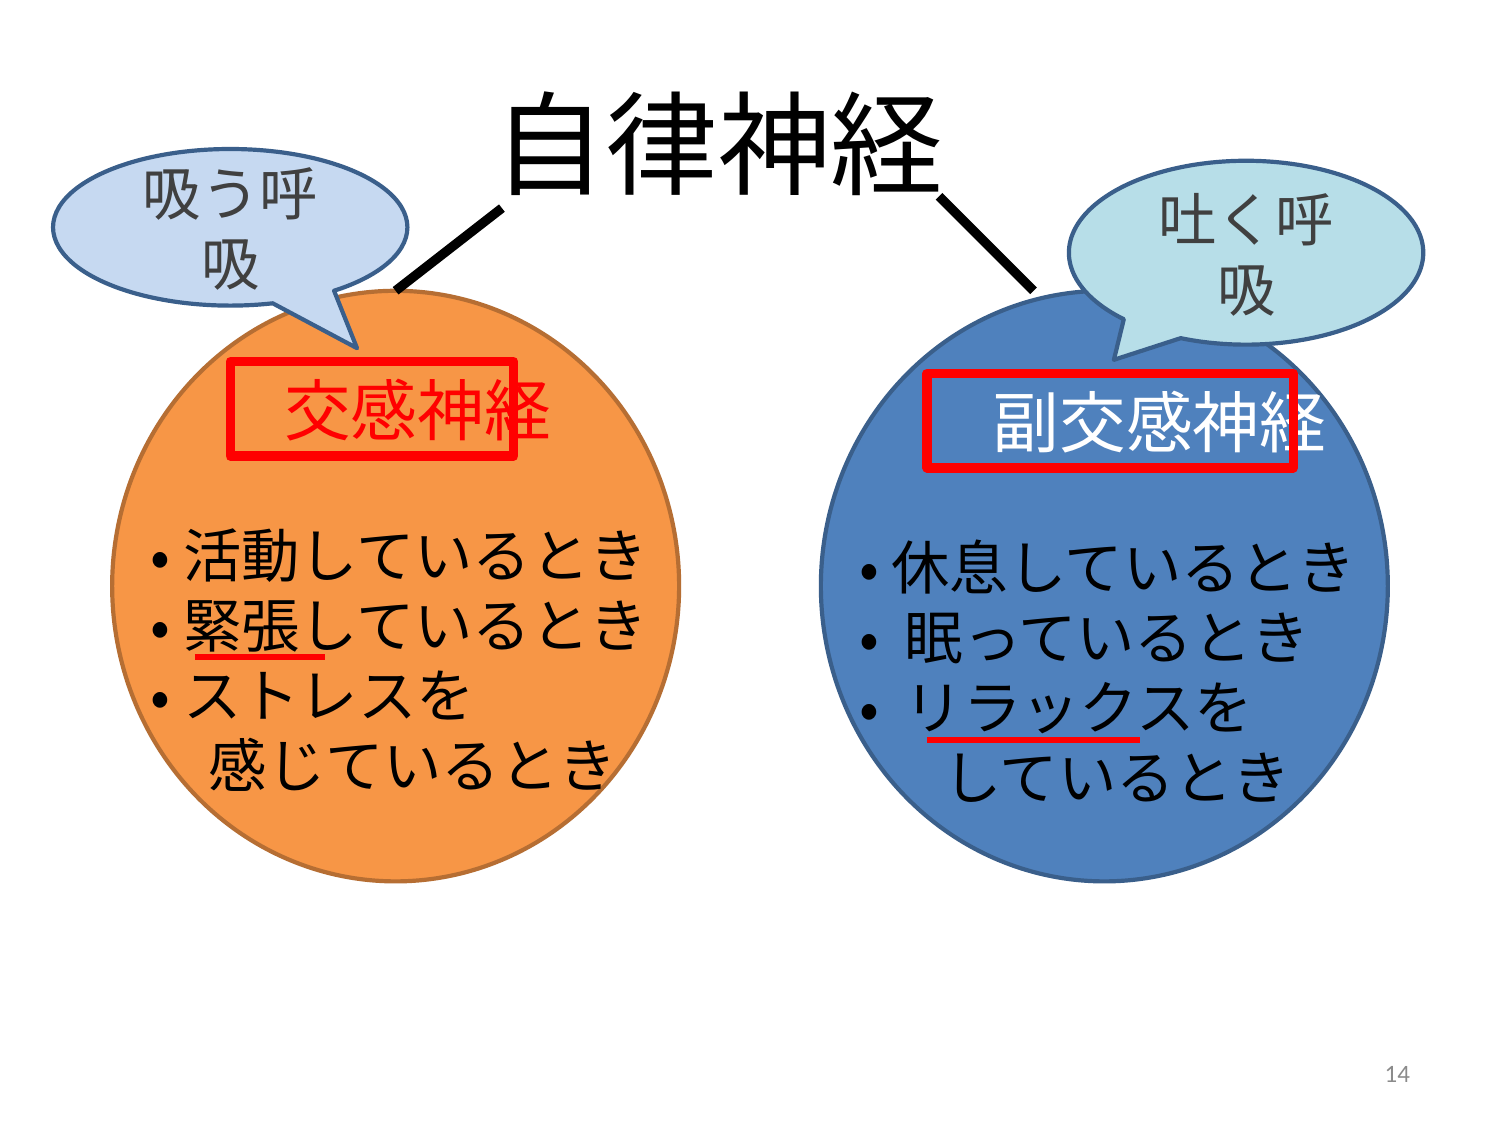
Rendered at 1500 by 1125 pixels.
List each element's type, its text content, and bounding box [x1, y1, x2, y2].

text_box 吸う呼吸 [50, 146, 404, 351]
text_box 吐く呼吸 [1066, 158, 1426, 362]
text_box [925, 371, 1295, 470]
text_box [926, 819, 1282, 884]
text_box [818, 463, 844, 709]
text_box [204, 807, 587, 884]
text_box [110, 464, 135, 708]
text_box [228, 360, 516, 458]
slide_number 14 [1074, 1042, 1425, 1103]
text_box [938, 195, 1034, 291]
text_box 自律神経 [478, 66, 998, 217]
text_box [208, 288, 583, 361]
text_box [395, 207, 503, 291]
text_box 交感神経 ・ 活動しているとき ・ 緊張しているとき ・ ストレスを 感じているとき [135, 361, 703, 807]
text_box 副交感神経 ・ 休息しているとき ・ 眠っているとき ・ リラックスを しているとき [844, 373, 1412, 819]
text_box [905, 289, 1304, 373]
